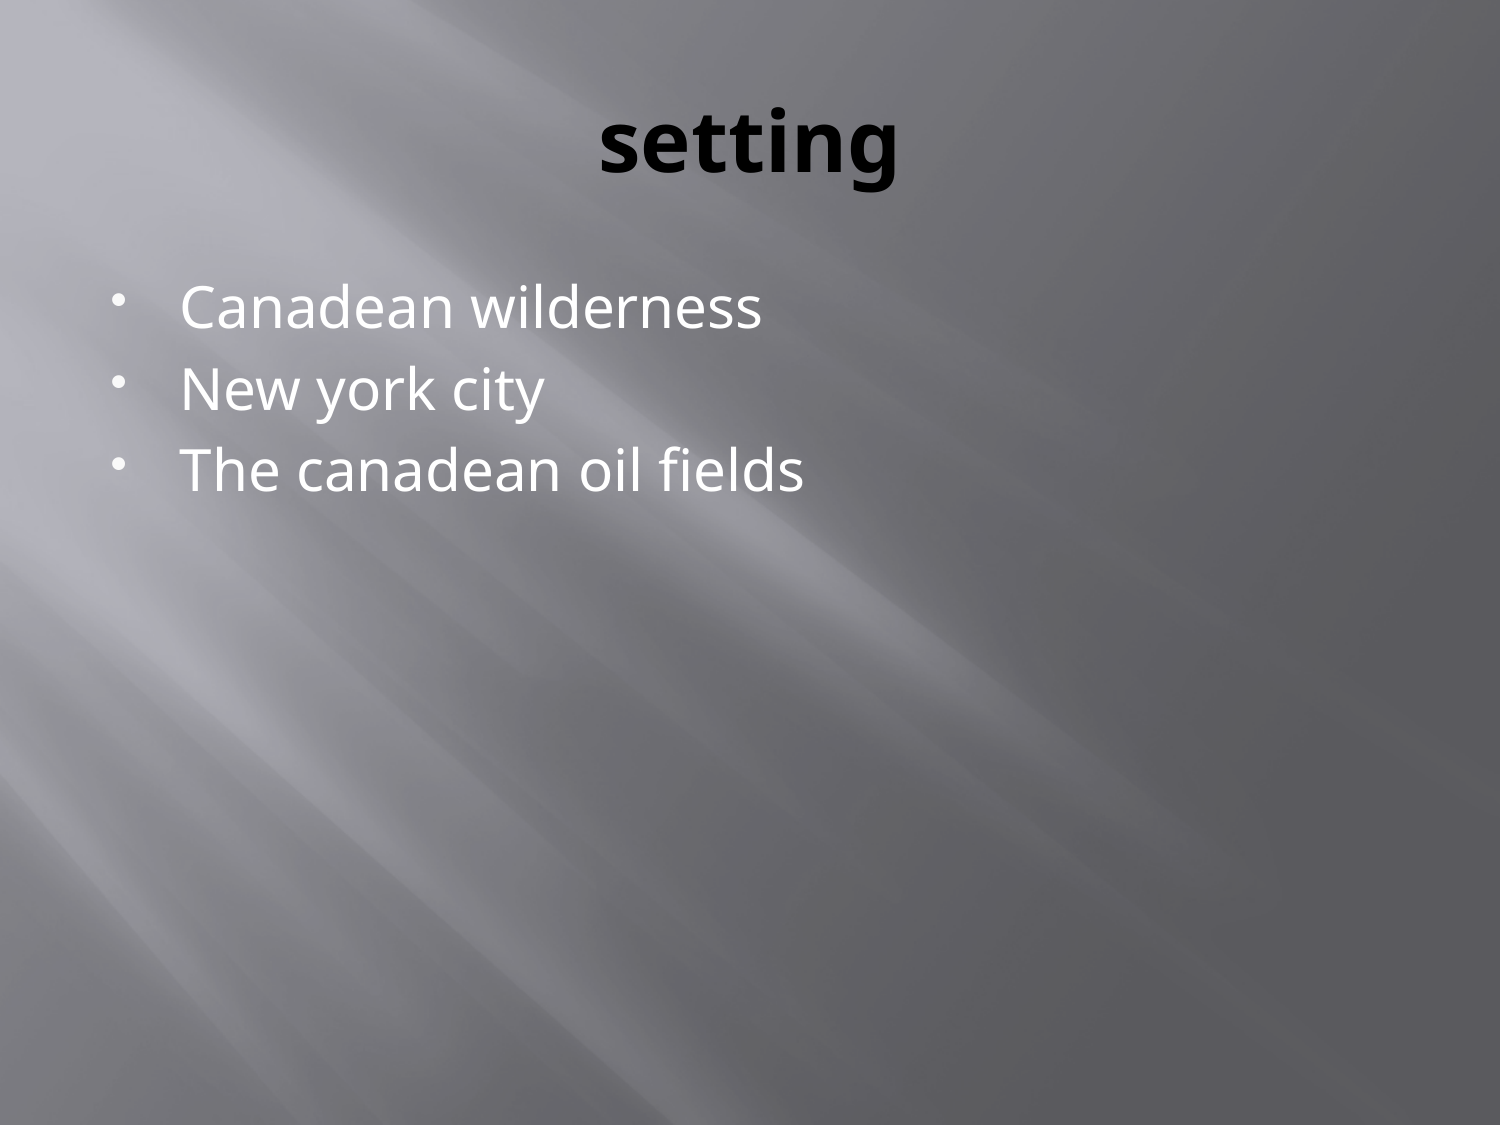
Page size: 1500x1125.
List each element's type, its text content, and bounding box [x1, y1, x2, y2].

list Canadean wilderness New york city The canadean oil fields [75, 262, 1425, 1035]
title setting [75, 45, 1425, 233]
